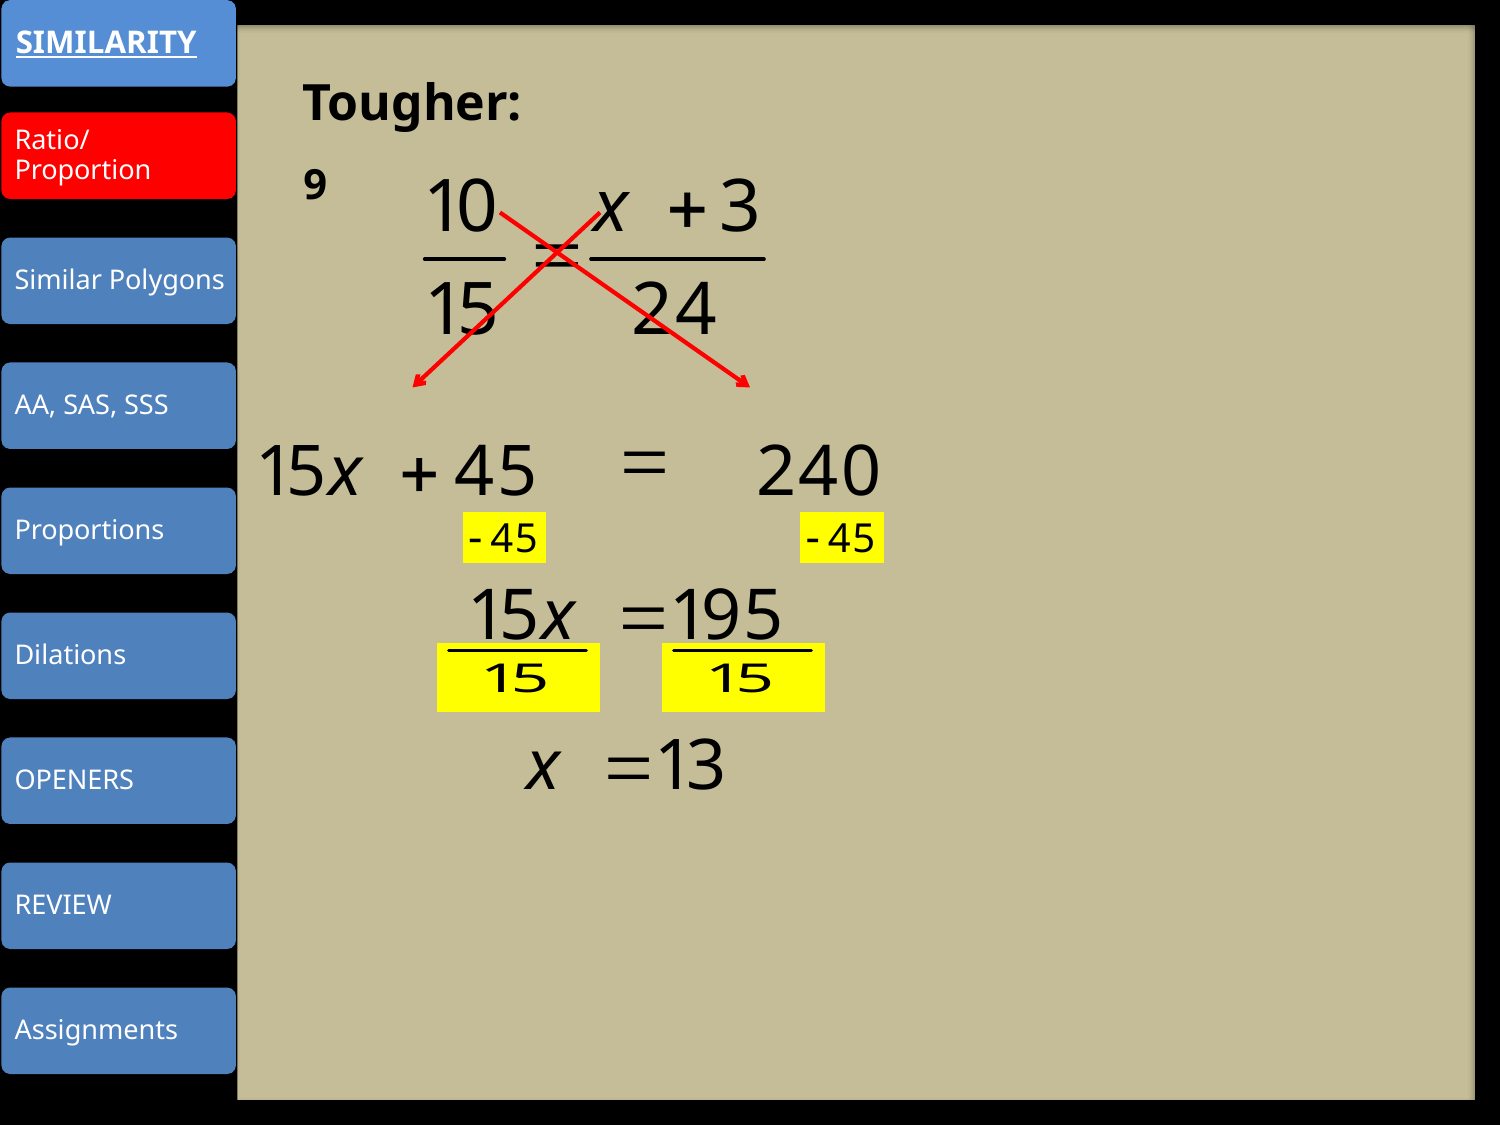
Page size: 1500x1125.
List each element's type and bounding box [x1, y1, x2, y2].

text_box [0, 0, 238, 1125]
text_box [605, 442, 665, 496]
text_box [662, 642, 826, 713]
text_box [249, 424, 555, 513]
text_box [462, 512, 547, 563]
text_box [412, 212, 601, 388]
text_box [412, 149, 778, 351]
text_box [437, 642, 601, 713]
text_box [238, 0, 1500, 1125]
text_box [517, 724, 741, 808]
text_box [601, 212, 751, 388]
text_box [799, 512, 884, 563]
text_box [462, 574, 796, 658]
text_box [749, 424, 897, 513]
